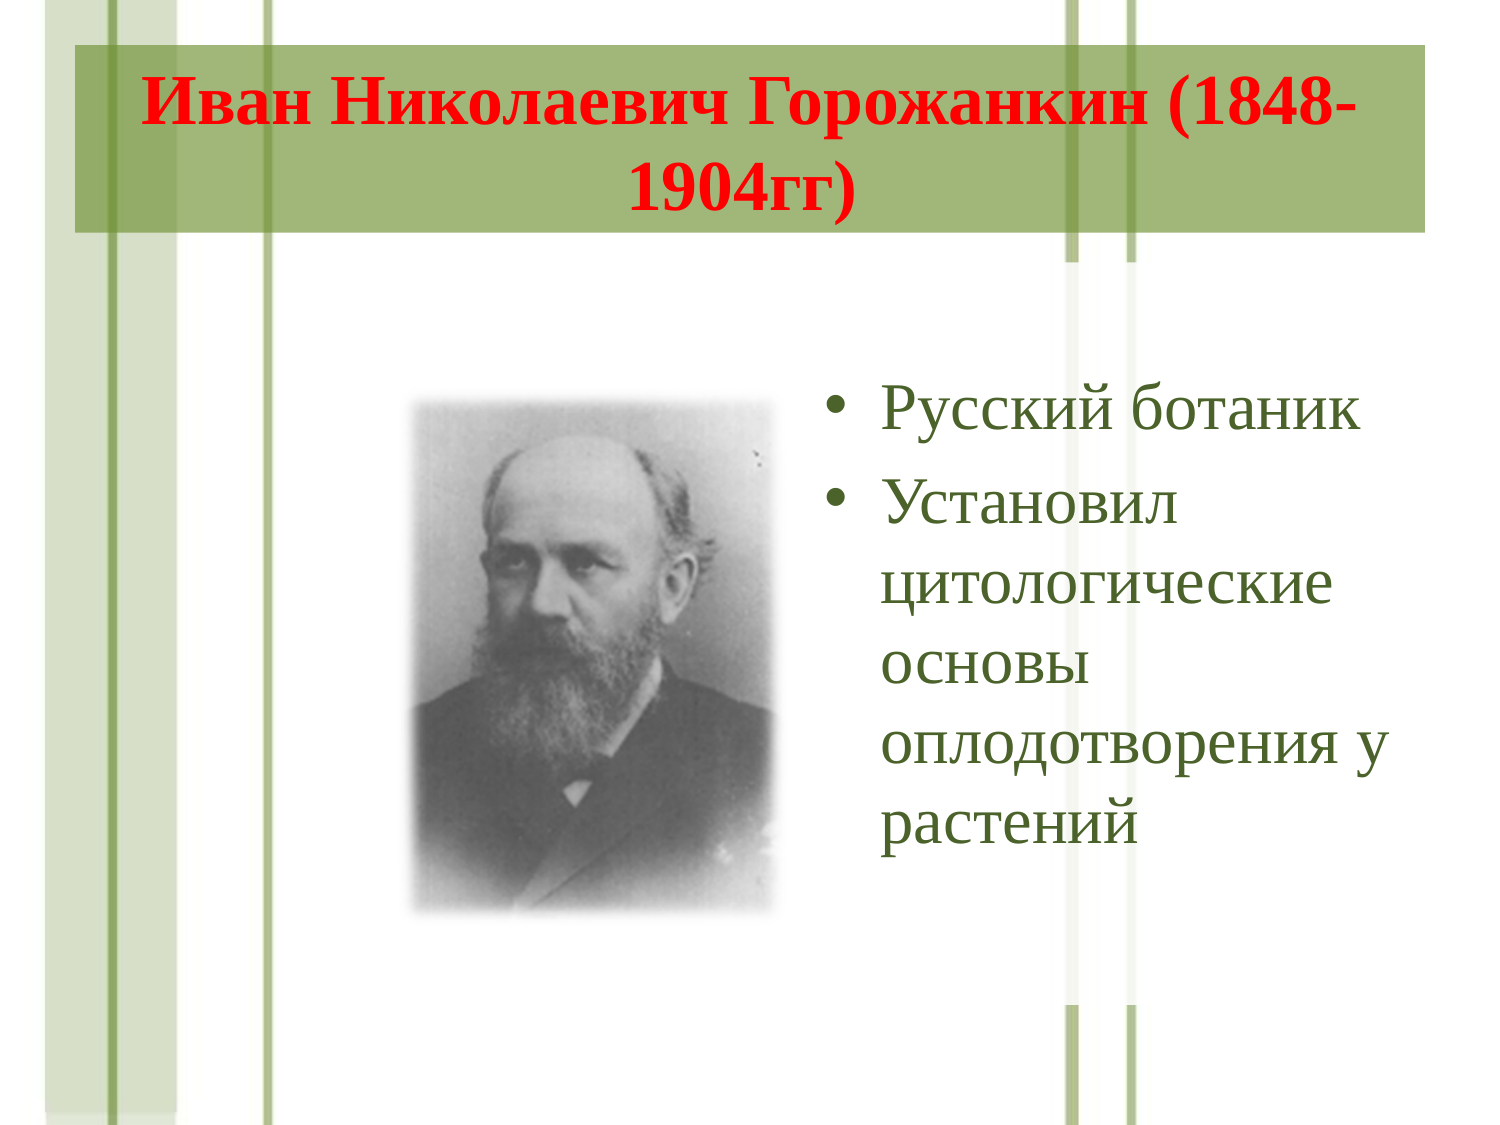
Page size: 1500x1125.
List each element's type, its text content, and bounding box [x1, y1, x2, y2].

picture [0, 0, 1500, 1125]
list Русский ботаник Установил цитологические основы оплодотворения у растений [808, 262, 1426, 1006]
title Иван Николаевич Горожанкин (1848-1904гг) [74, 44, 1426, 233]
